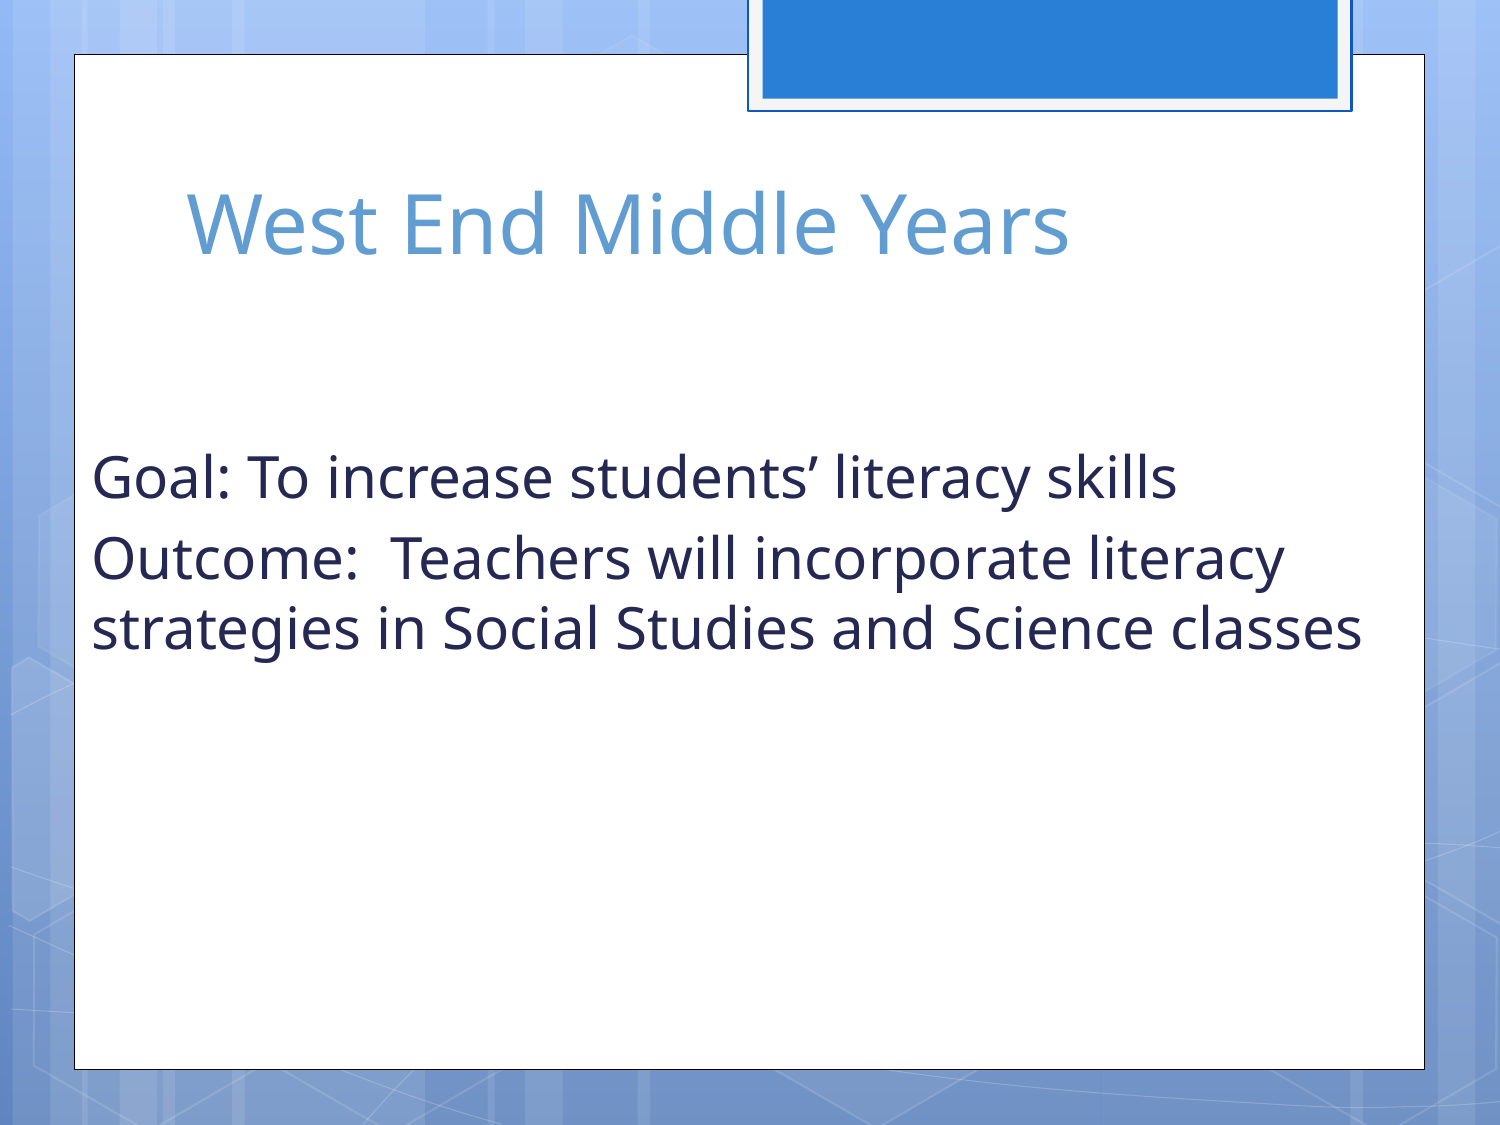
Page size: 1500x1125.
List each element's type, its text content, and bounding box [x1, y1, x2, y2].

list Goal: To increase students’ literacy skills Outcome: Teachers will incorporate literacy strategies in Social Studies and Science classes [64, 432, 1412, 976]
title West End Middle Years [171, 149, 1324, 279]
